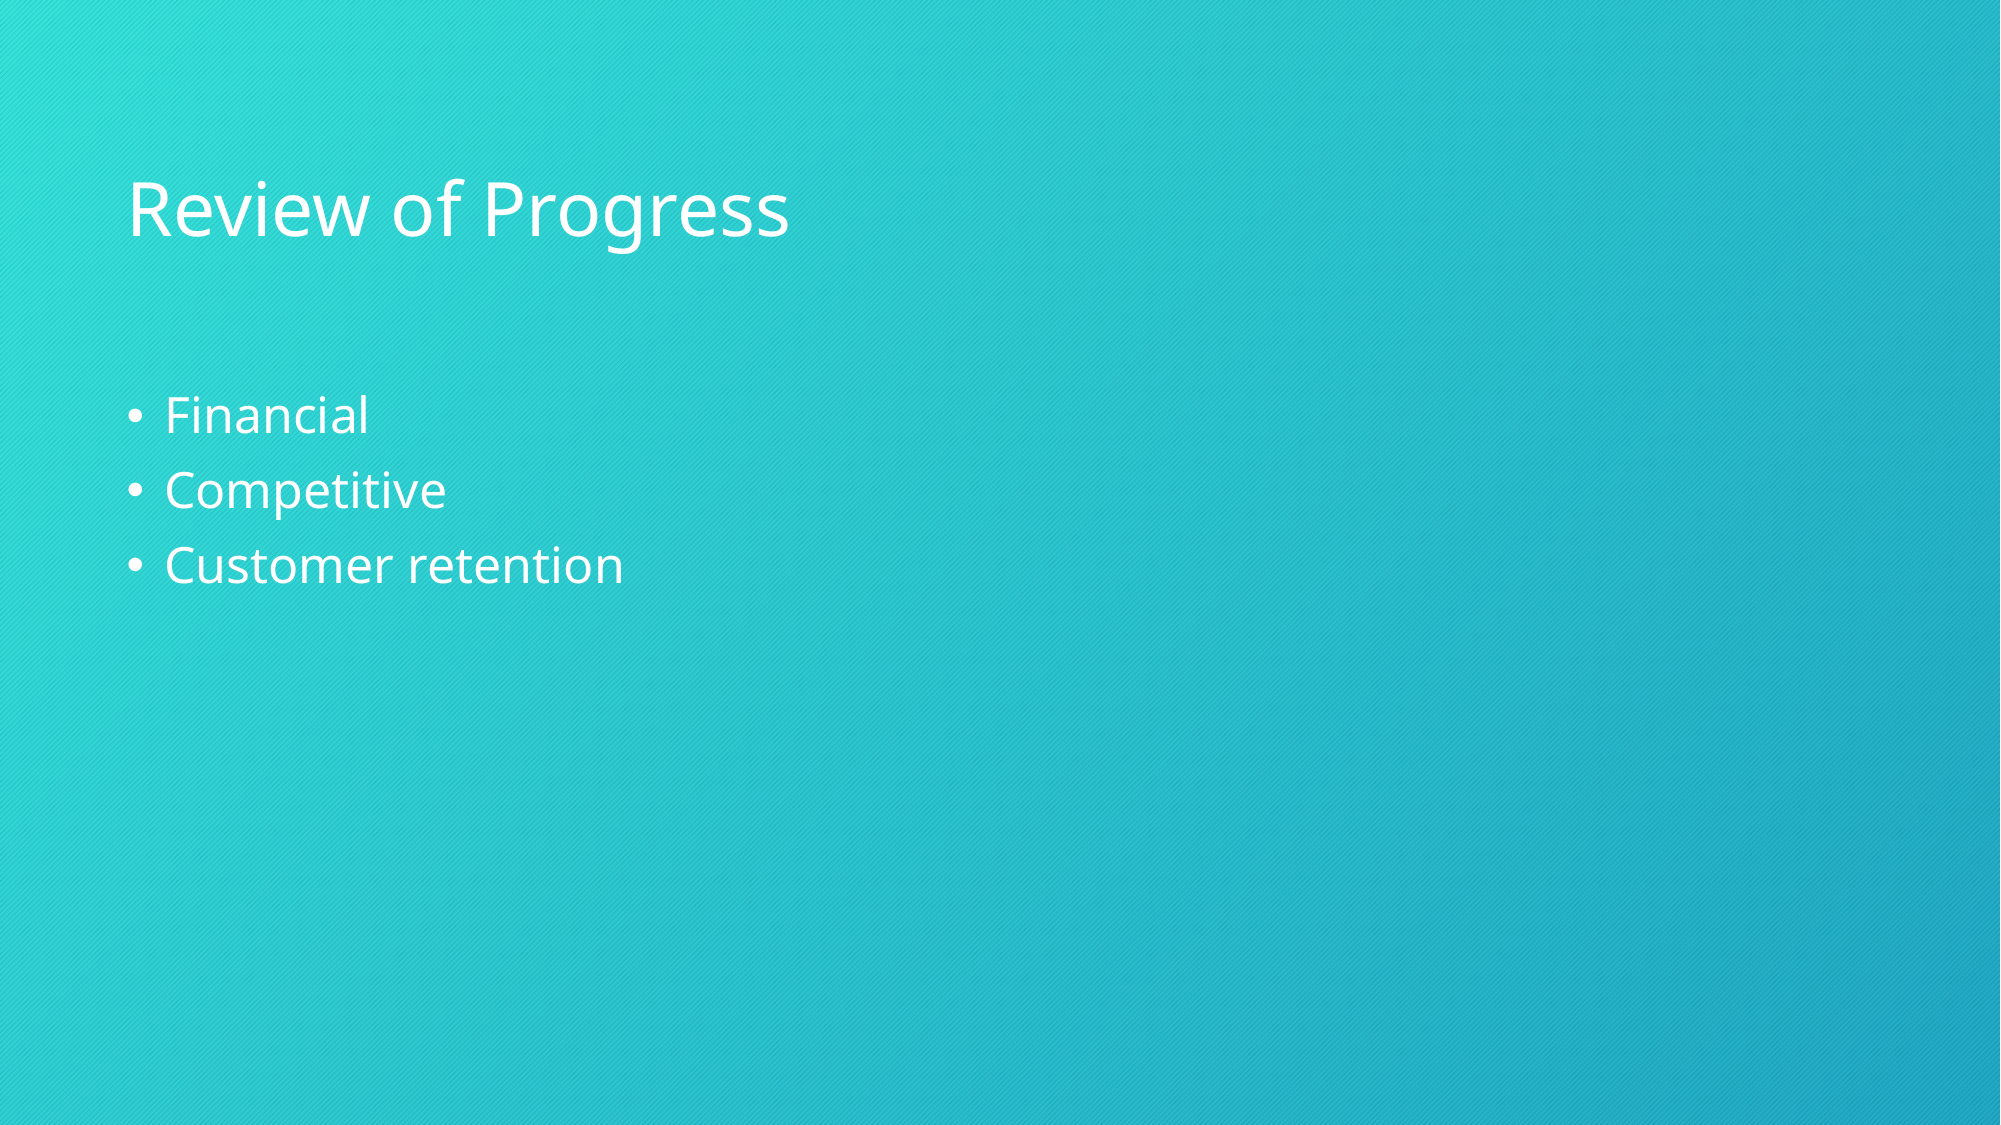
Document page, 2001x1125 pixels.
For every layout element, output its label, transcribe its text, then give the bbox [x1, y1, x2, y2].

title Review of Progress [111, 123, 1689, 301]
list Financial Competitive Customer retention [111, 383, 1689, 974]
